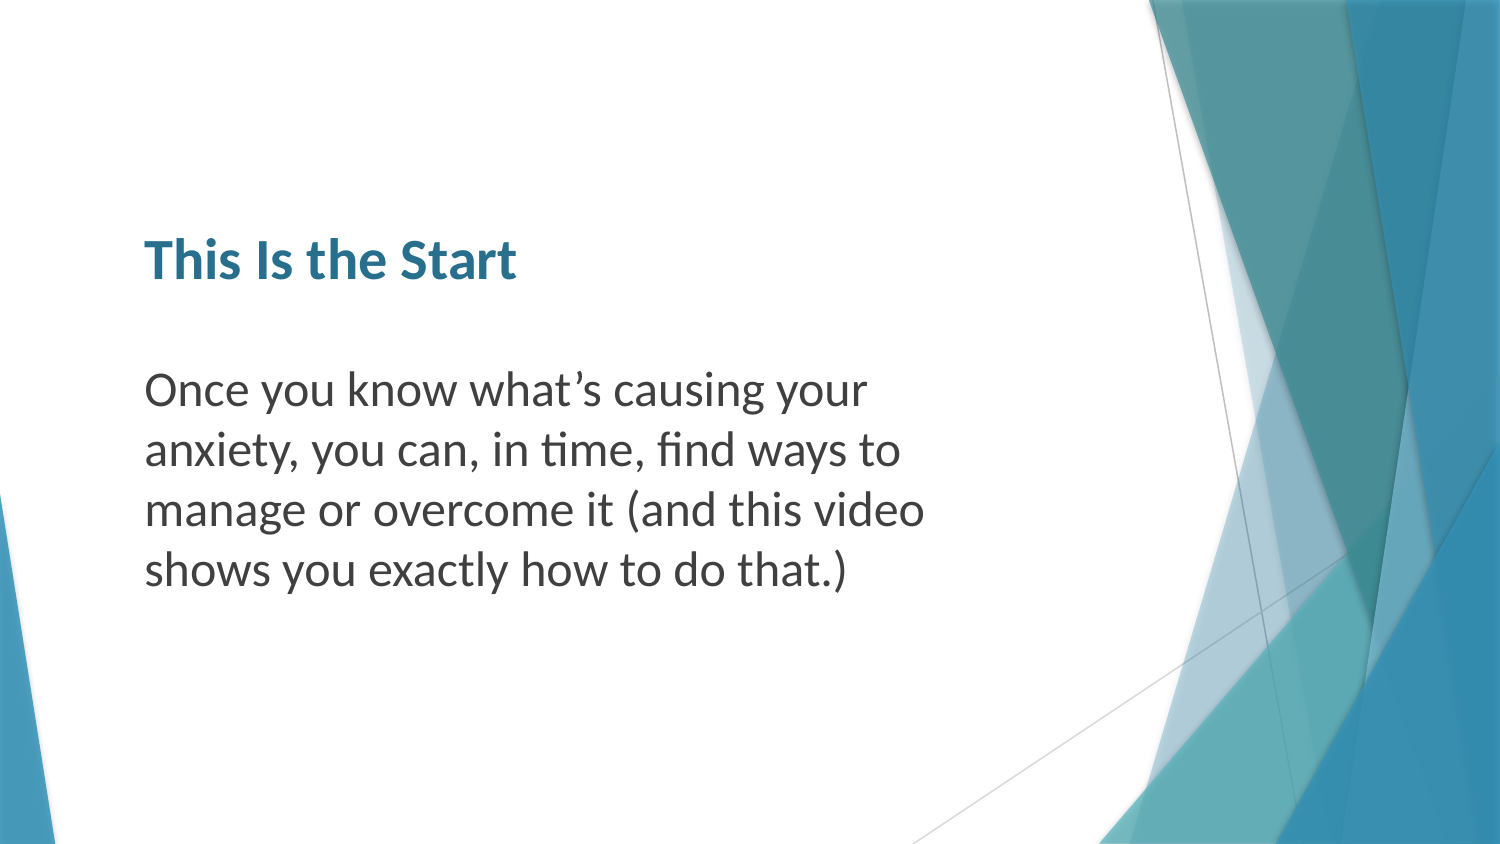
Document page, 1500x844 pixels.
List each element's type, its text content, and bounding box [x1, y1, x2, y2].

title This Is the Start [129, 214, 1188, 313]
list Once you know what’s causing your anxiety, you can, in time, find ways to manage or overcome it (and this video shows you exactly how to do that.) [129, 348, 1010, 659]
